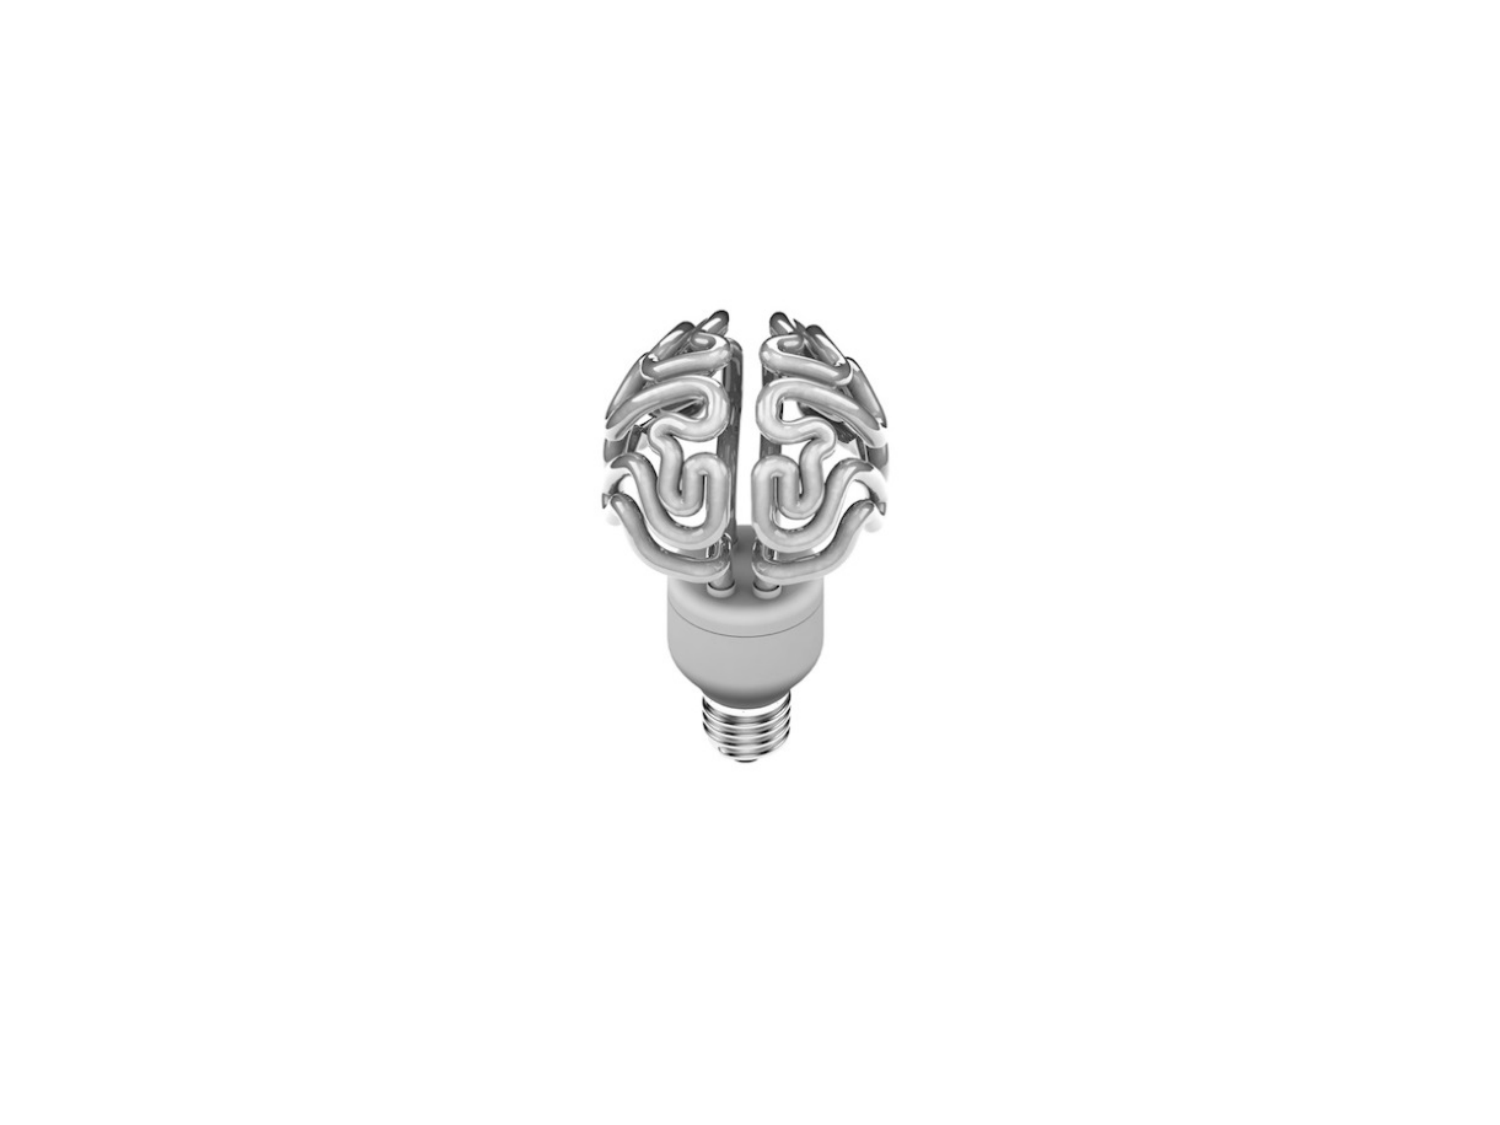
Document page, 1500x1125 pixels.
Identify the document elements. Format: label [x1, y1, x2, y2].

picture [584, 290, 913, 779]
